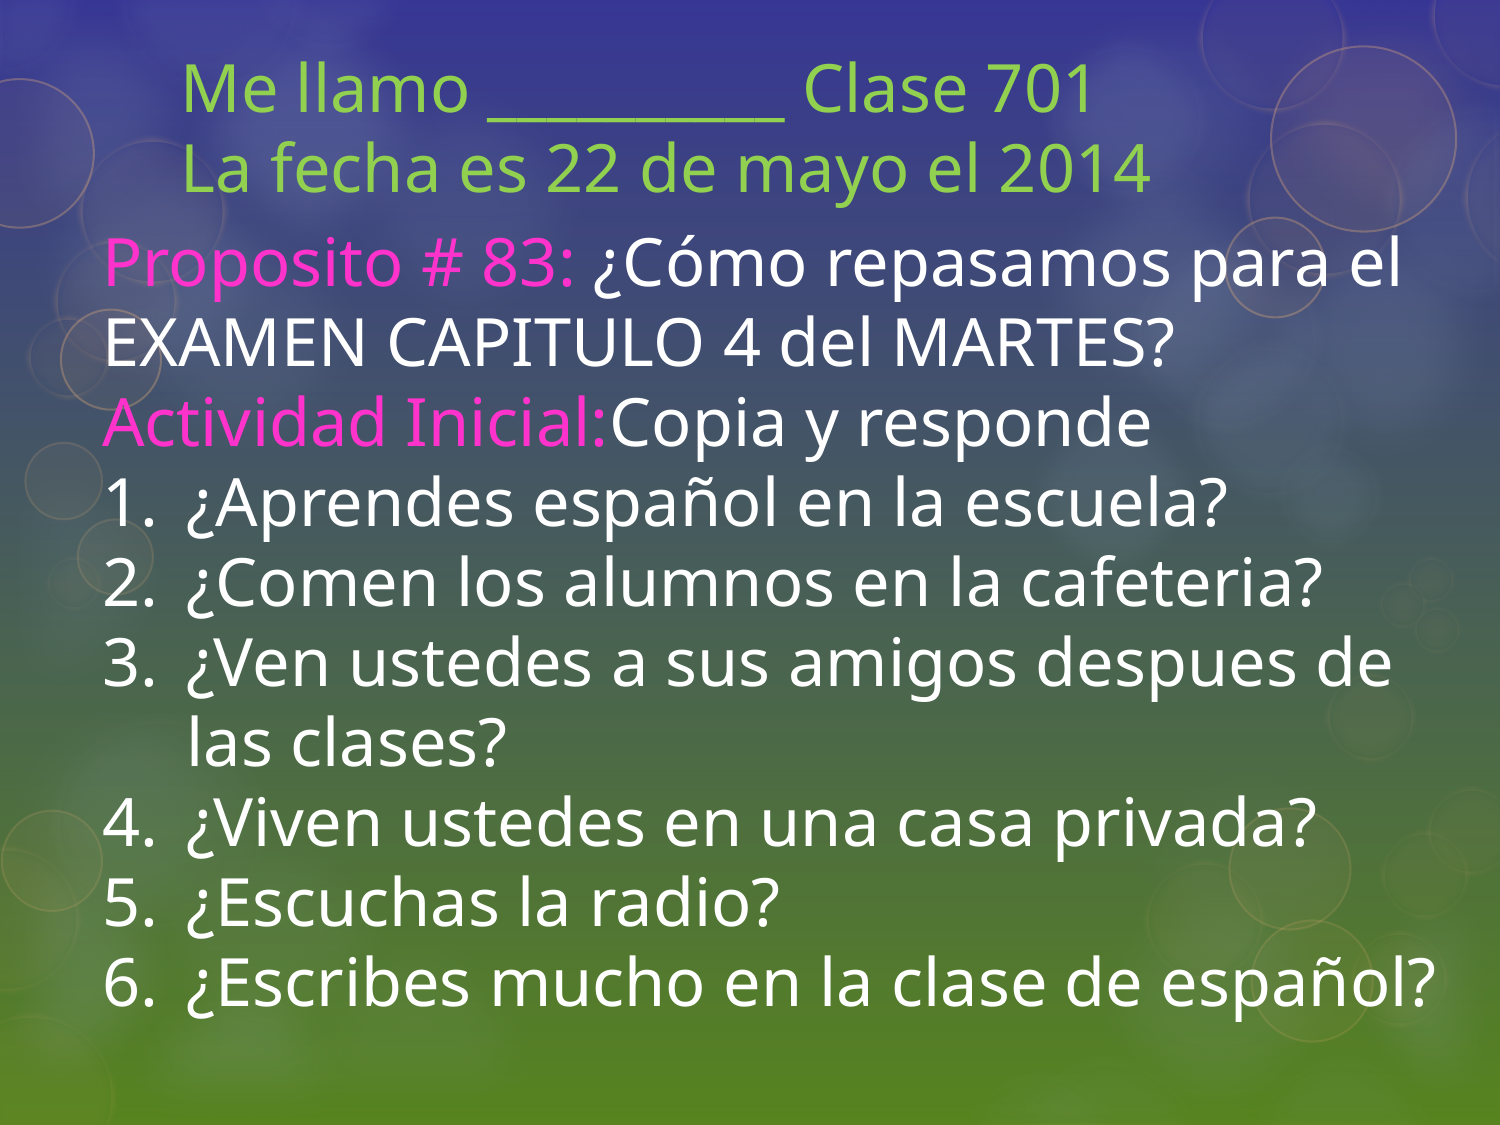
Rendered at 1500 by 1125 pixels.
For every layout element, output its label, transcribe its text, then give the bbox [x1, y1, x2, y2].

text_box Proposito # 83: ¿Cómo repasamos para el EXAMEN CAPITULO 4 del MARTES? Actividad Inicial:Copia y responde ¿Aprendes español en la escuela? ¿Comen los alumnos en la cafeteria? ¿Ven ustedes a sus amigos despues de las clases? ¿Viven ustedes en una casa privada? ¿Escuchas la radio? ¿Escribes mucho en la clase de español? [87, 212, 1463, 1107]
title Me llamo __________ Clase 701 La fecha es 22 de mayo el 2014 [165, 50, 1335, 202]
